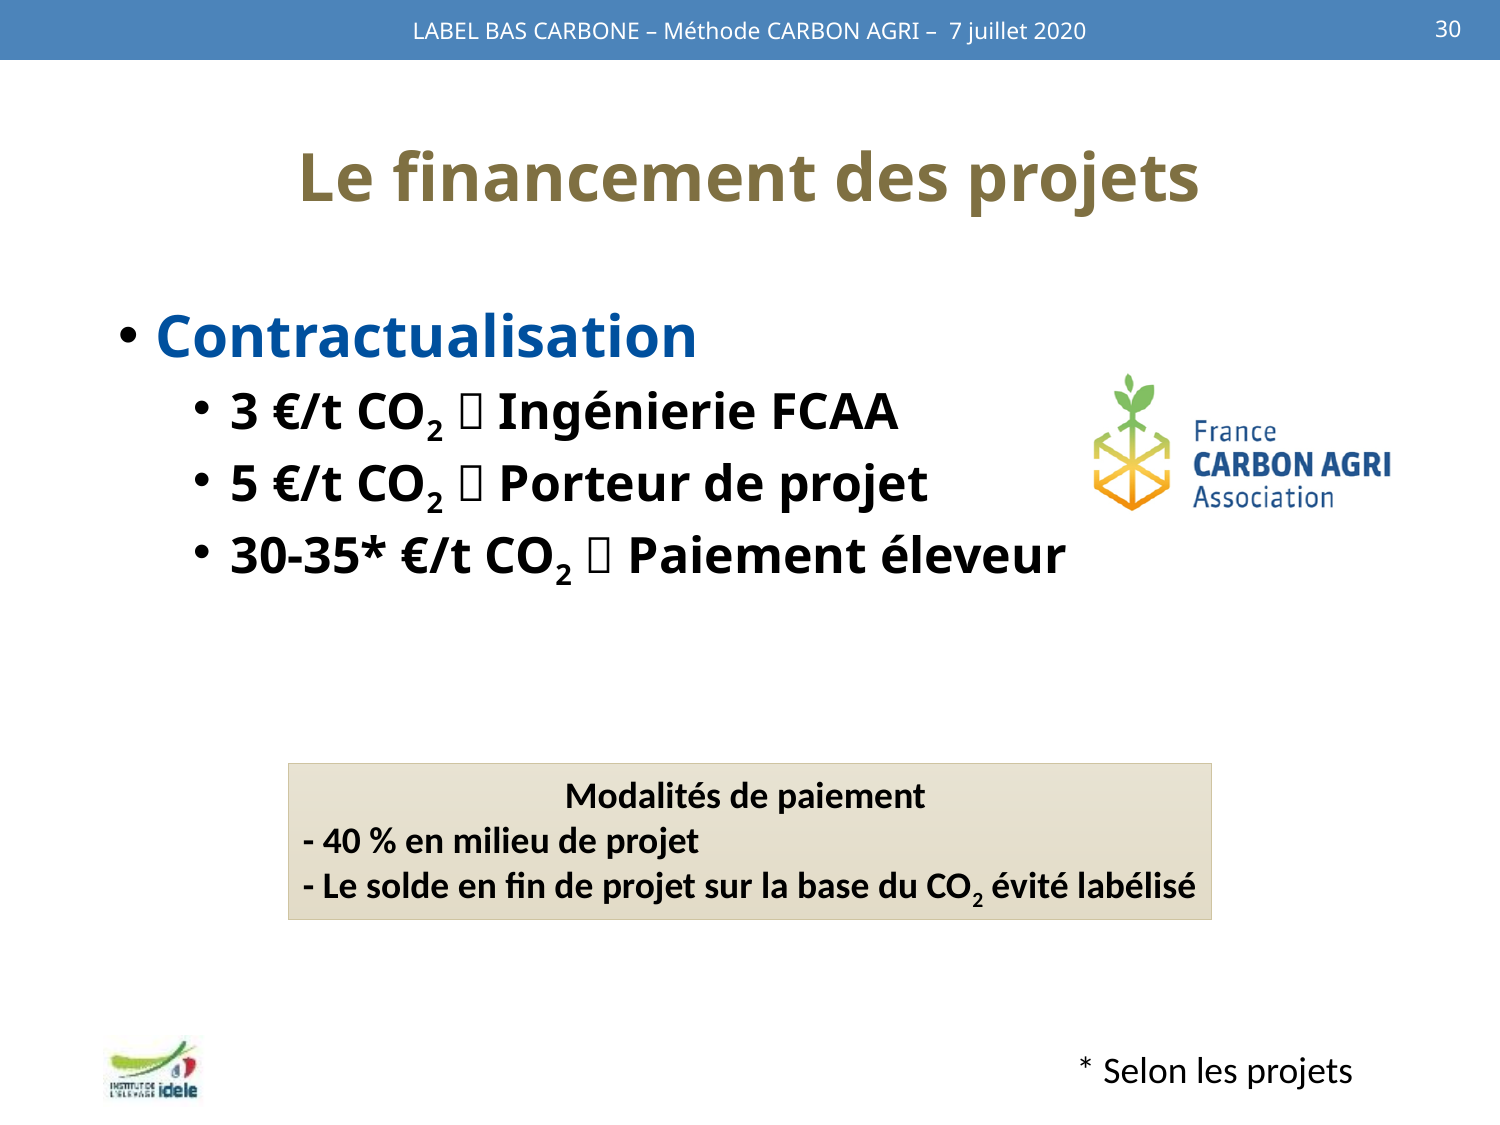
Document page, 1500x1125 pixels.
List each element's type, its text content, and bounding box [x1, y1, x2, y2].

picture [1076, 357, 1424, 532]
picture [103, 1035, 205, 1107]
slide_number 30 [1397, 0, 1500, 60]
footer LABEL BAS CARBONE – Méthode CARBON AGRI – 7 juillet 2020 [103, 0, 1397, 60]
title Le financement des projets [103, 70, 1397, 289]
text_box Modalités de paiement - 40 % en milieu de projet - Le solde en fin de projet sur la base du CO2 évité labélisé [288, 763, 1212, 920]
text_box * Selon les projets [1061, 1038, 1500, 1099]
list Contractualisation 3 €/t CO2  Ingénierie FCAA 5 €/t CO2  Porteur de projet 30-35* €/t CO2  Paiement éleveur [103, 299, 1397, 1014]
